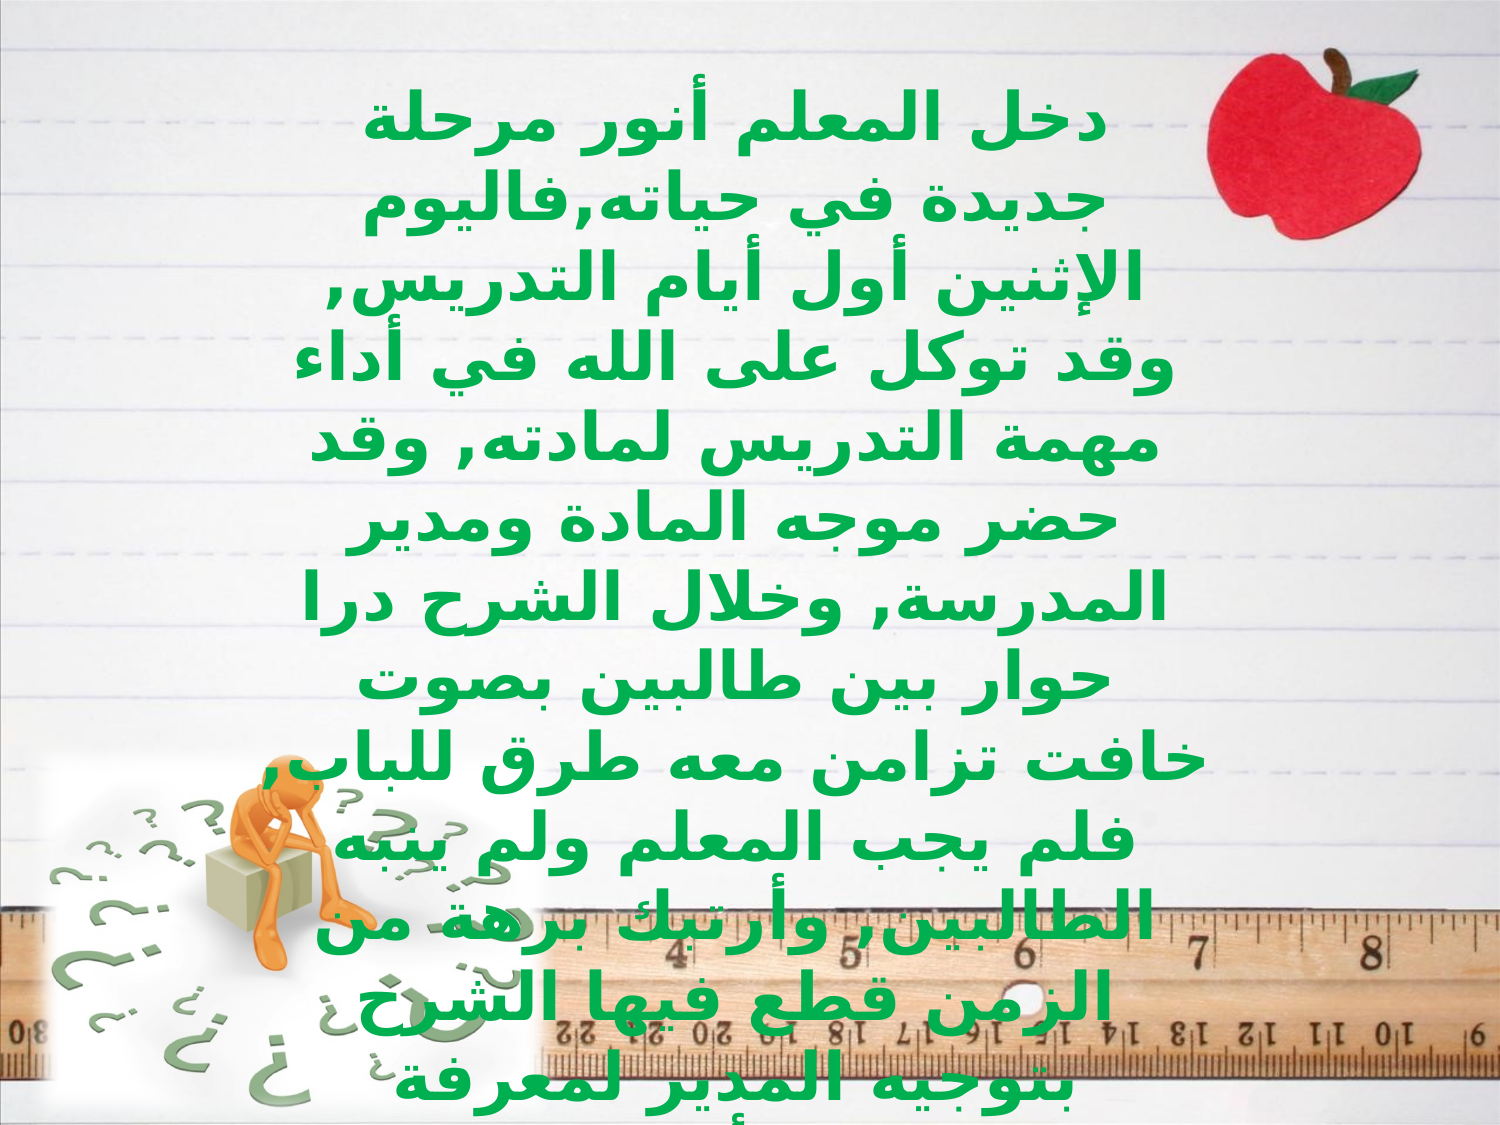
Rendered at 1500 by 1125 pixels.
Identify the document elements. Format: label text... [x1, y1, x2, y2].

picture [0, 0, 1500, 1125]
text_box دخل المعلم أنور مرحلة جديدة في حياته,فاليوم الإثنين أول أيام التدريس, وقد توكل على الله في أداء مهمة التدريس لمادته, وقد حضر موجه المادة ومدير المدرسة, وخلال الشرح درا حوار بين طالبين بصوت خافت تزامن معه طرق للباب, فلم يجب المعلم ولم ينبه الطالبين, وأرتبك برهة من الزمن قطع فيها الشرح بتوجيه المدير لمعرفة الطارق, بعد أن وبخ المدير الطالبين لعدم متابعة الدرس, ومازال أنور يقف بصمت.. كان يوماً صعباً! [242, 66, 1230, 1125]
